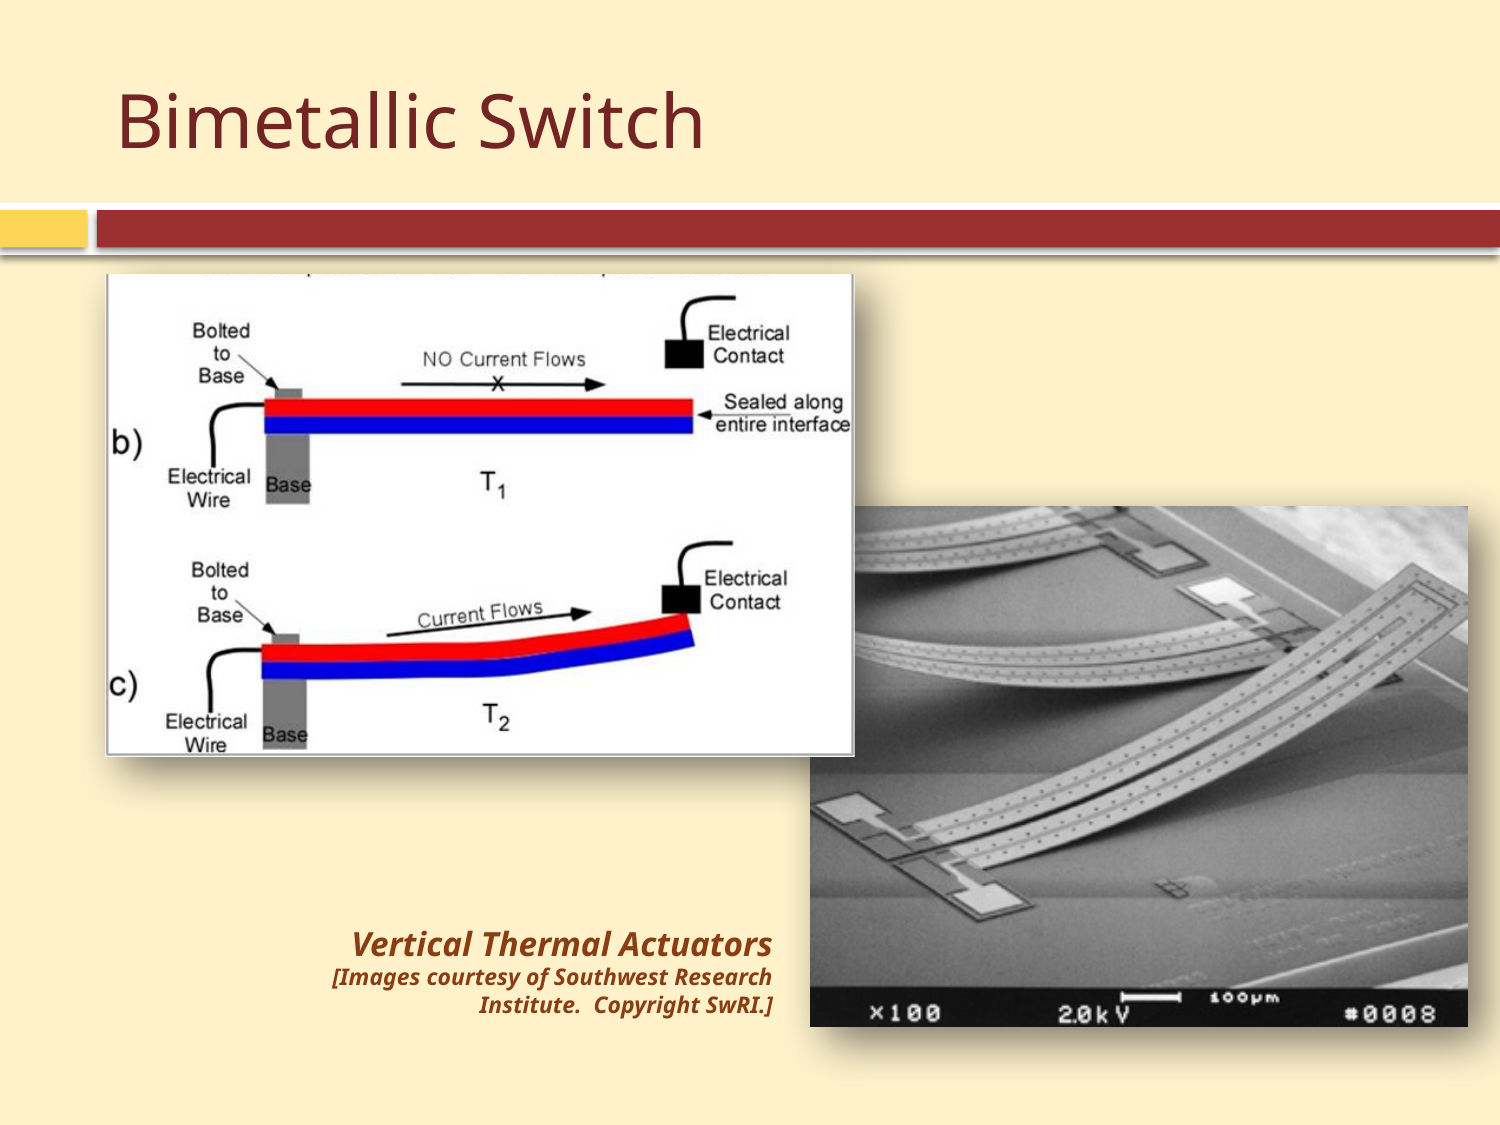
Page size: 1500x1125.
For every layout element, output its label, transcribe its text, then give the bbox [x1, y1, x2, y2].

text_box Vertical Thermal Actuators [Images courtesy of Southwest Research Institute. Copyright SwRI.] [227, 915, 788, 1025]
picture [104, 274, 1468, 1028]
title Bimetallic Switch [100, 37, 1438, 200]
